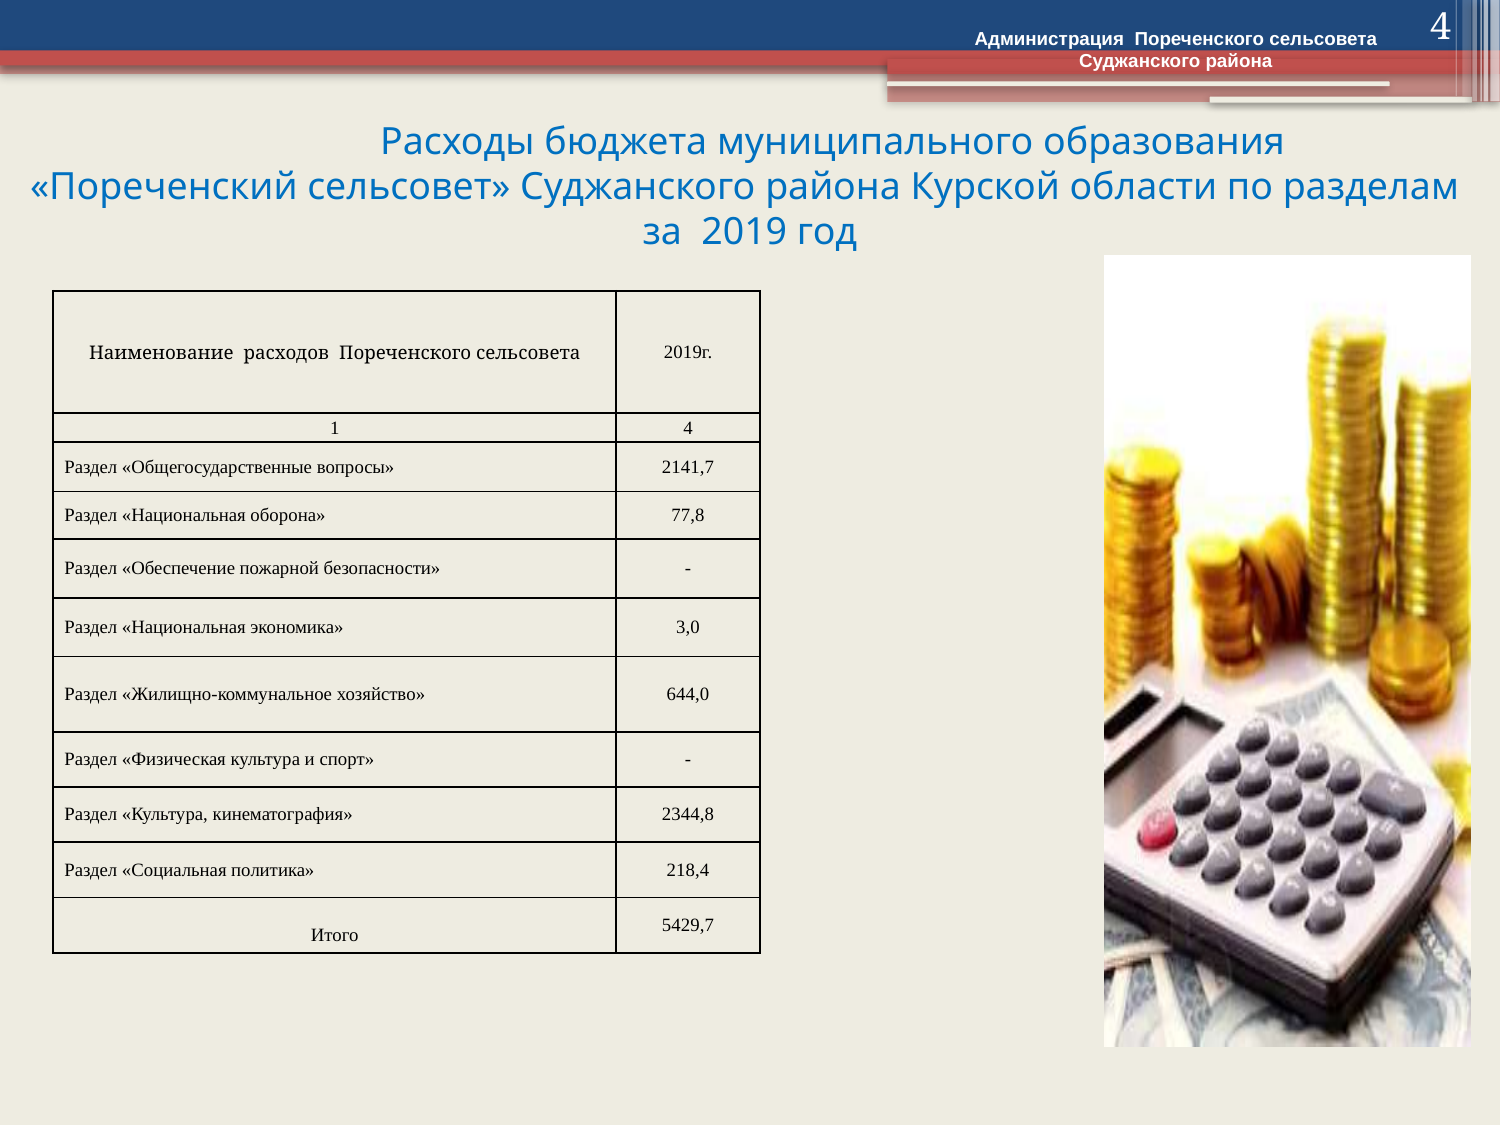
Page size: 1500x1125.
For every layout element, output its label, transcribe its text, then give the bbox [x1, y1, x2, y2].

slide_number 4 [1340, 0, 1466, 61]
table_cell 644,0 [617, 657, 759, 731]
table_cell 1 [54, 414, 615, 441]
table_header 2019г. [617, 292, 759, 412]
table_cell - [617, 540, 759, 597]
table_cell Раздел «Национальная оборона» [54, 492, 615, 538]
table_cell Итого [54, 898, 615, 952]
table_cell 218,4 [617, 843, 759, 897]
table_cell Раздел «Национальная экономика» [54, 599, 615, 656]
table_cell - [617, 733, 759, 786]
table_cell Раздел «Жилищно-коммунальное хозяйство» [54, 657, 615, 731]
table_cell Раздел «Физическая культура и спорт» [54, 733, 615, 786]
table_cell 2344,8 [617, 788, 759, 841]
table_cell Раздел «Общегосударственные вопросы» [54, 443, 615, 491]
table_cell 2141,7 [617, 443, 759, 491]
table_cell 4 [617, 414, 759, 441]
picture [1104, 255, 1471, 1047]
text_box Администрация Пореченского сельсовета Суджанского района [942, 19, 1409, 79]
table_cell Раздел «Обеспечение пожарной безопасности» [54, 540, 615, 597]
title Расходы бюджета муниципального образования «Пореченский сельсовет» Суджанского района Курской области по разделам за 2019 год [0, 125, 1500, 244]
table_cell Раздел «Культура, кинематография» [54, 788, 615, 841]
table_cell 77,8 [617, 492, 759, 538]
table_cell 5429,7 [617, 898, 759, 952]
table_cell 3,0 [617, 599, 759, 656]
table_cell Раздел «Социальная политика» [54, 843, 615, 897]
table_header Наименование расходов Пореченского сельсовета [54, 292, 615, 412]
